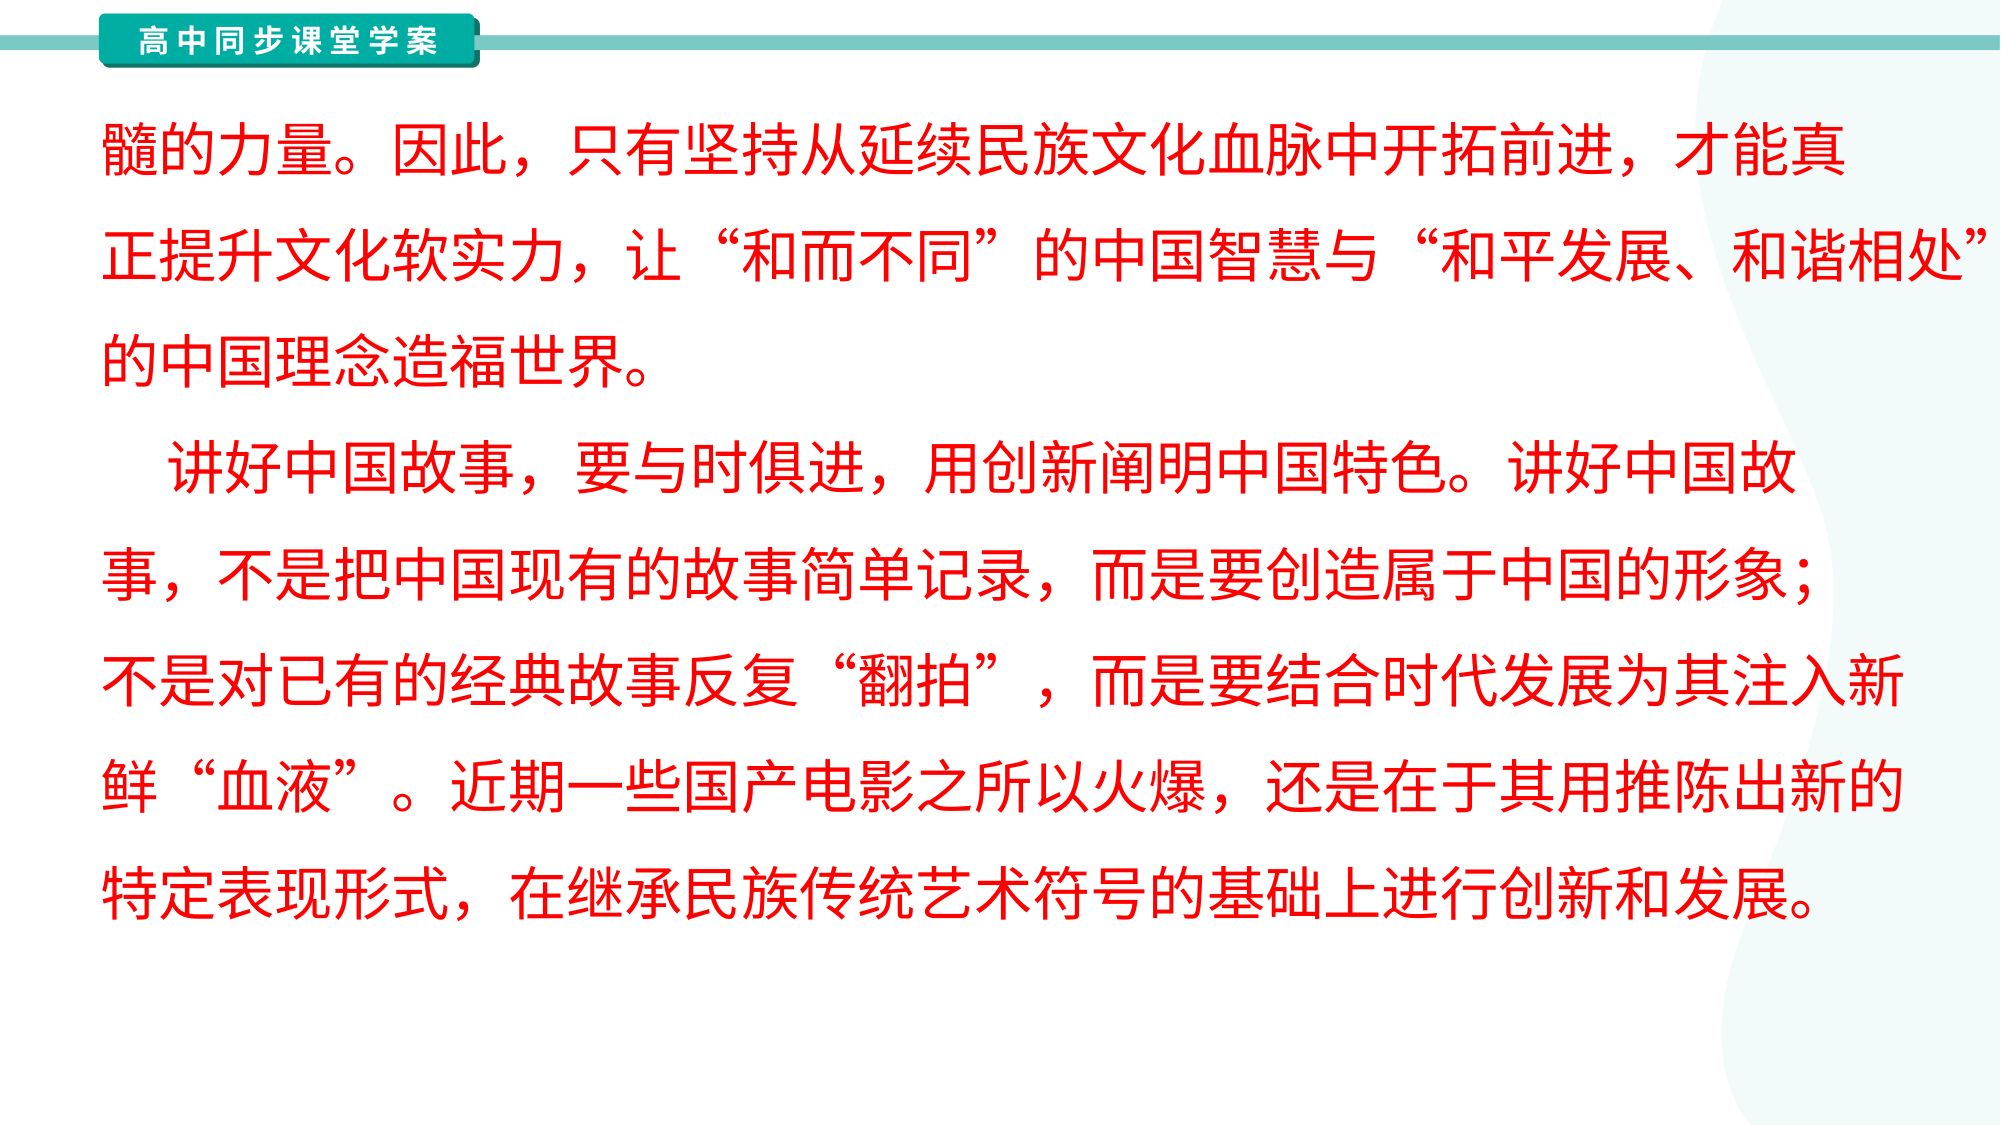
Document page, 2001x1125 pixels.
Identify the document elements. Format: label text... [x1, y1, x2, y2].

text_box 髓的力量。因此，只有坚持从延续民族文化血脉中开拓前进，才能真 正提升文化软实力，让“和而不同”的中国智慧与“和平发展、和谐相处” 的中国理念造福世界。 讲好中国故事，要与时俱进，用创新阐明中国特色。讲好中国故 事，不是把中国现有的故事简单记录，而是要创造属于中国的形象； 不是对已有的经典故事反复“翻拍”，而是要结合时代发展为其注入新 鲜“血液”。近期一些国产电影之所以火爆，还是在于其用推陈出新的 特定表现形式，在继承民族传统艺术符号的基础上进行创新和发展。 [100, 76, 1899, 927]
picture [0, 0, 2000, 1125]
